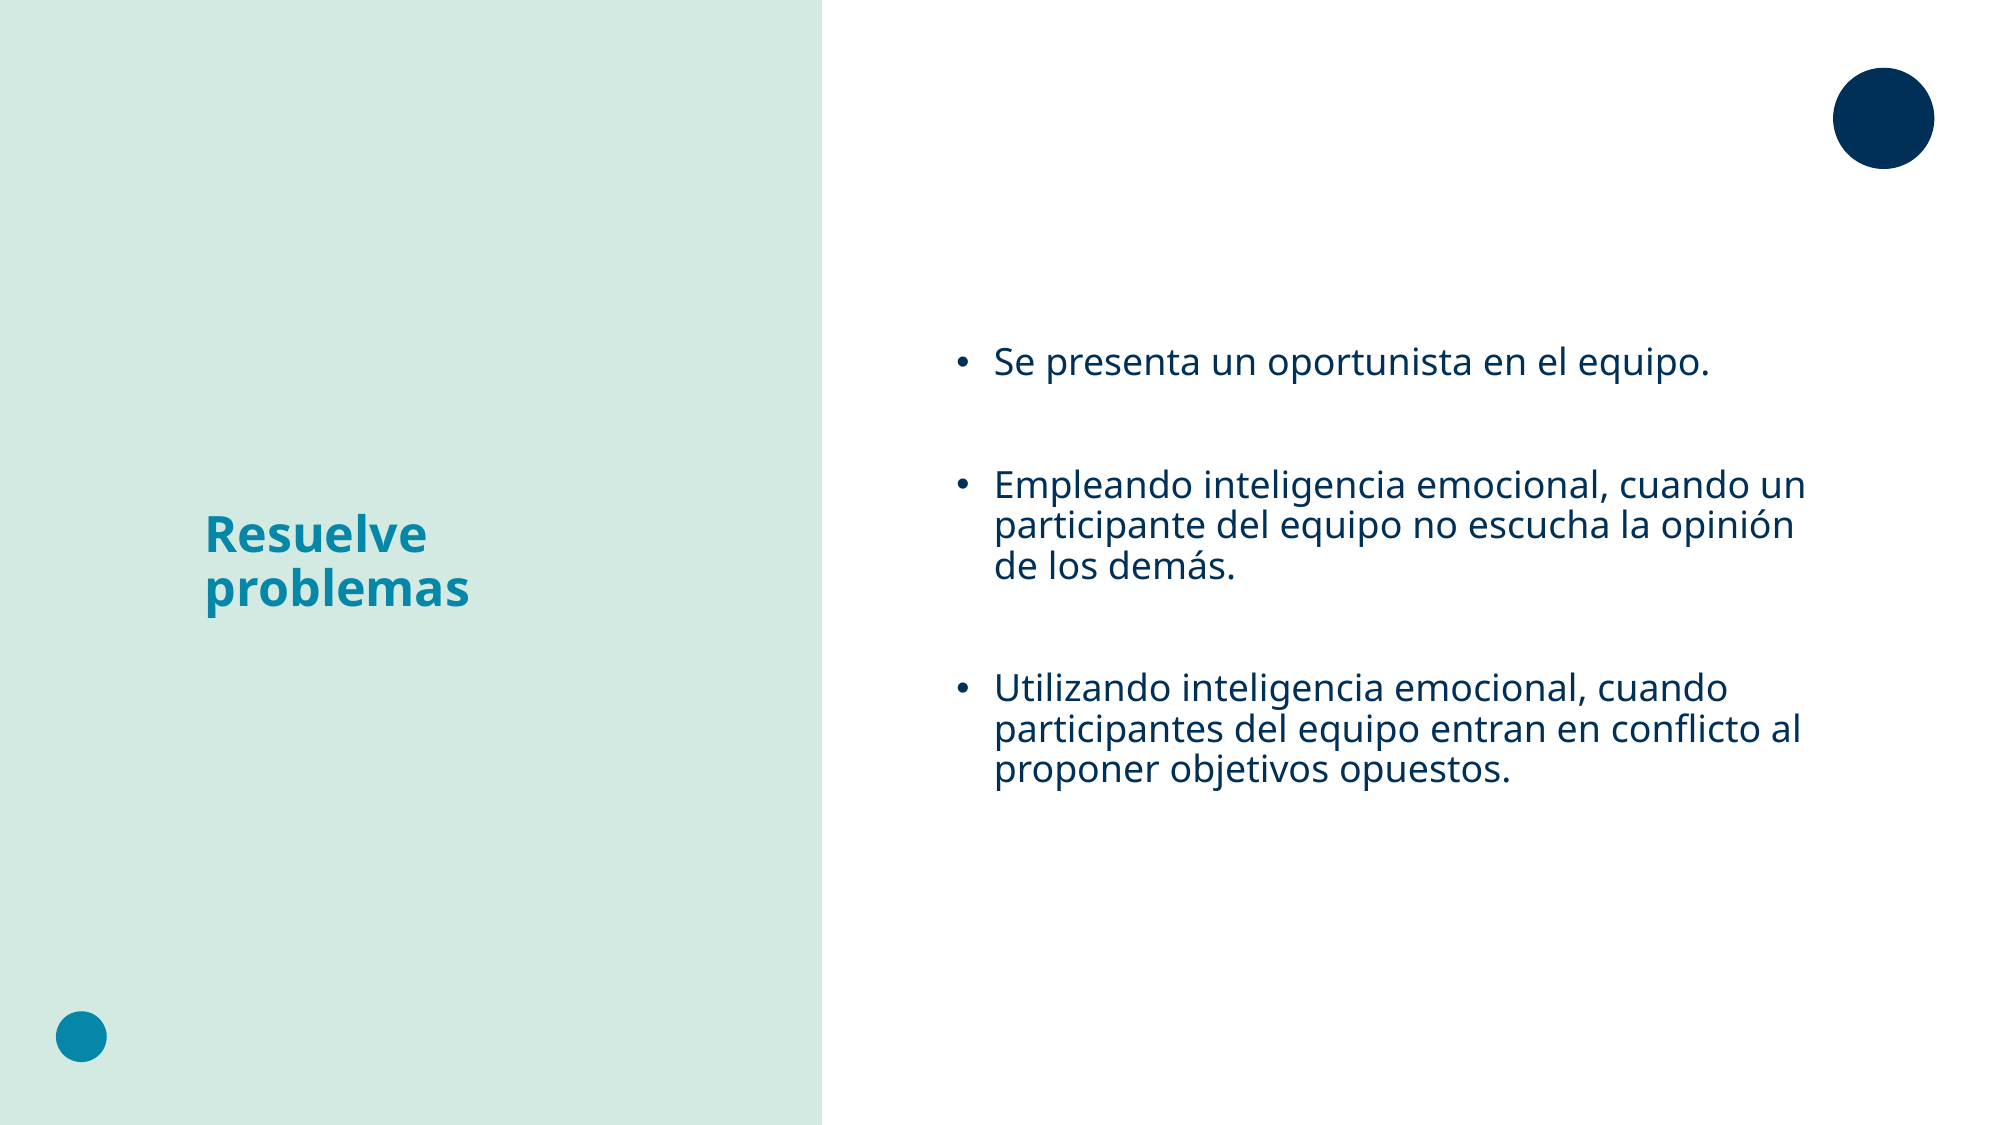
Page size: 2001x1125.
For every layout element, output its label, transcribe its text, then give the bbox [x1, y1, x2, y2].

title Resuelve problemas [189, 500, 648, 625]
text_box Se presenta un oportunista en el equipo. Empleando inteligencia emocional, cuando un participante del equipo no escucha la opinión de los demás. Utilizando inteligencia emocional, cuando participantes del equipo entran en conflicto al proponer objetivos opuestos. [941, 335, 1863, 789]
